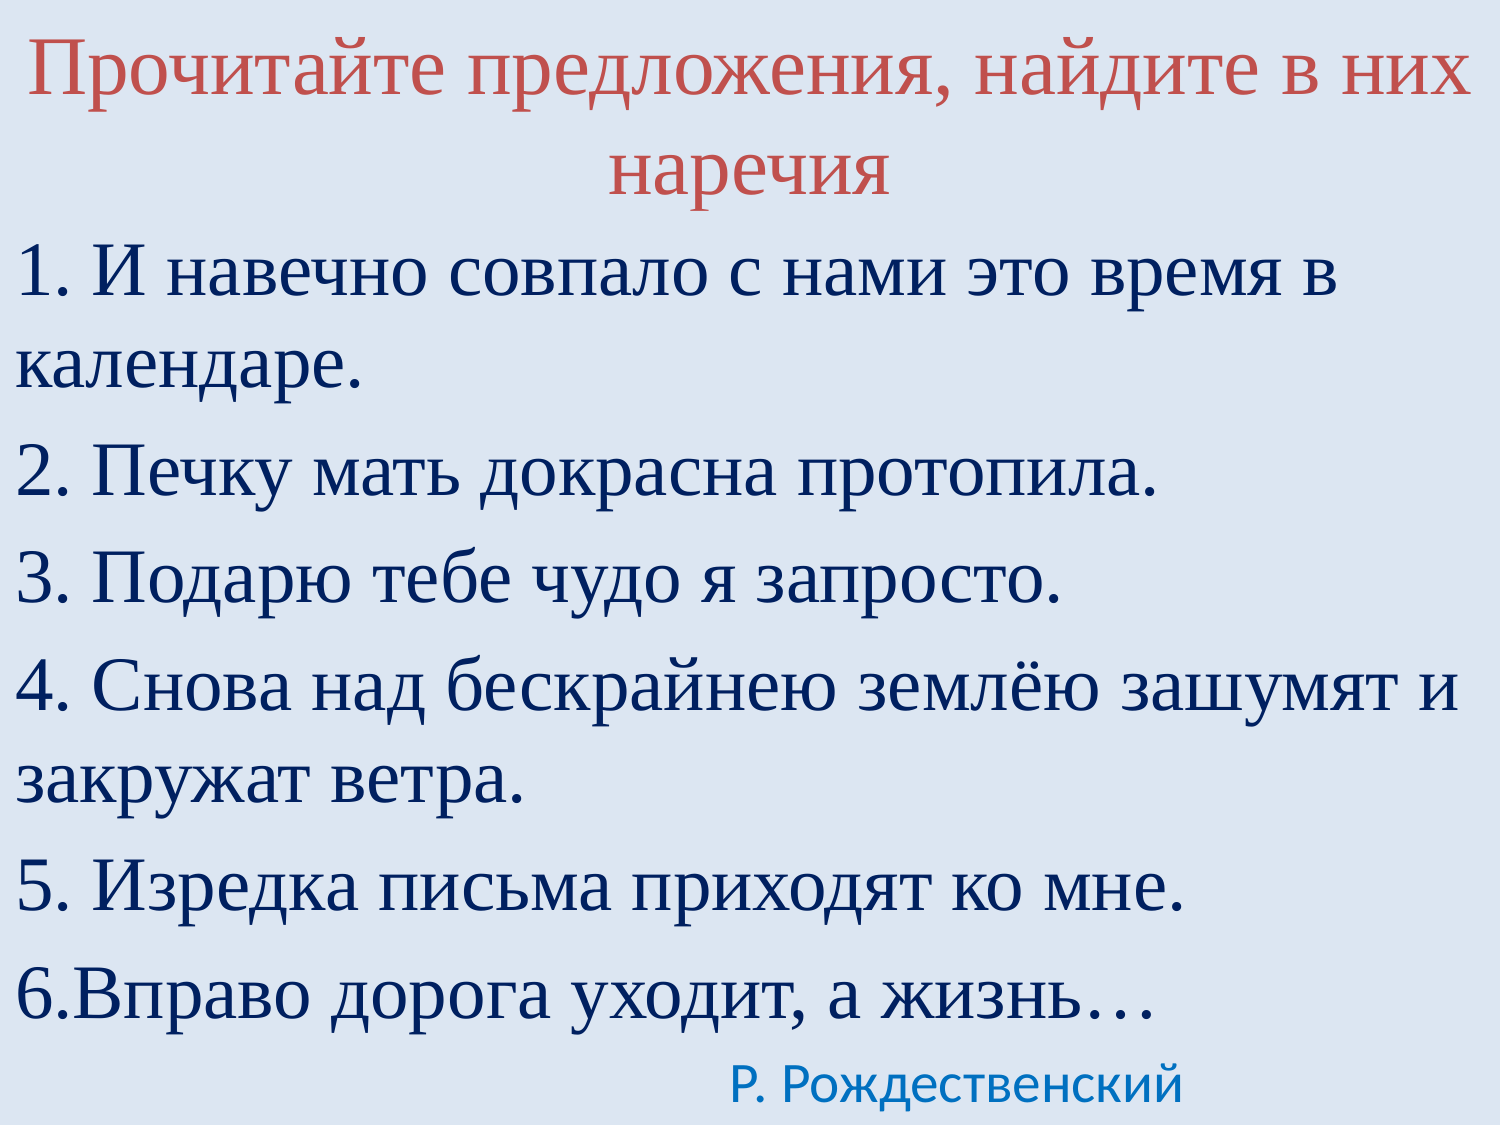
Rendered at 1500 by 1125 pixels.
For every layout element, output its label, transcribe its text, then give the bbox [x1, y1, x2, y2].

subtitle 1. И навечно совпало с нами это время в календаре. 2. Печку мать докрасна протопила. 3. Подарю тебе чудо я запросто. 4. Снова над бескрайнею землёю зашумят и закружат ветра. 5. Изредка письма приходят ко мне. 6.Вправо дорога уходит, а жизнь… Р. Рождественский [0, 210, 1500, 1125]
title Прочитайте предложения, найдите в них наречия [0, 0, 1500, 210]
